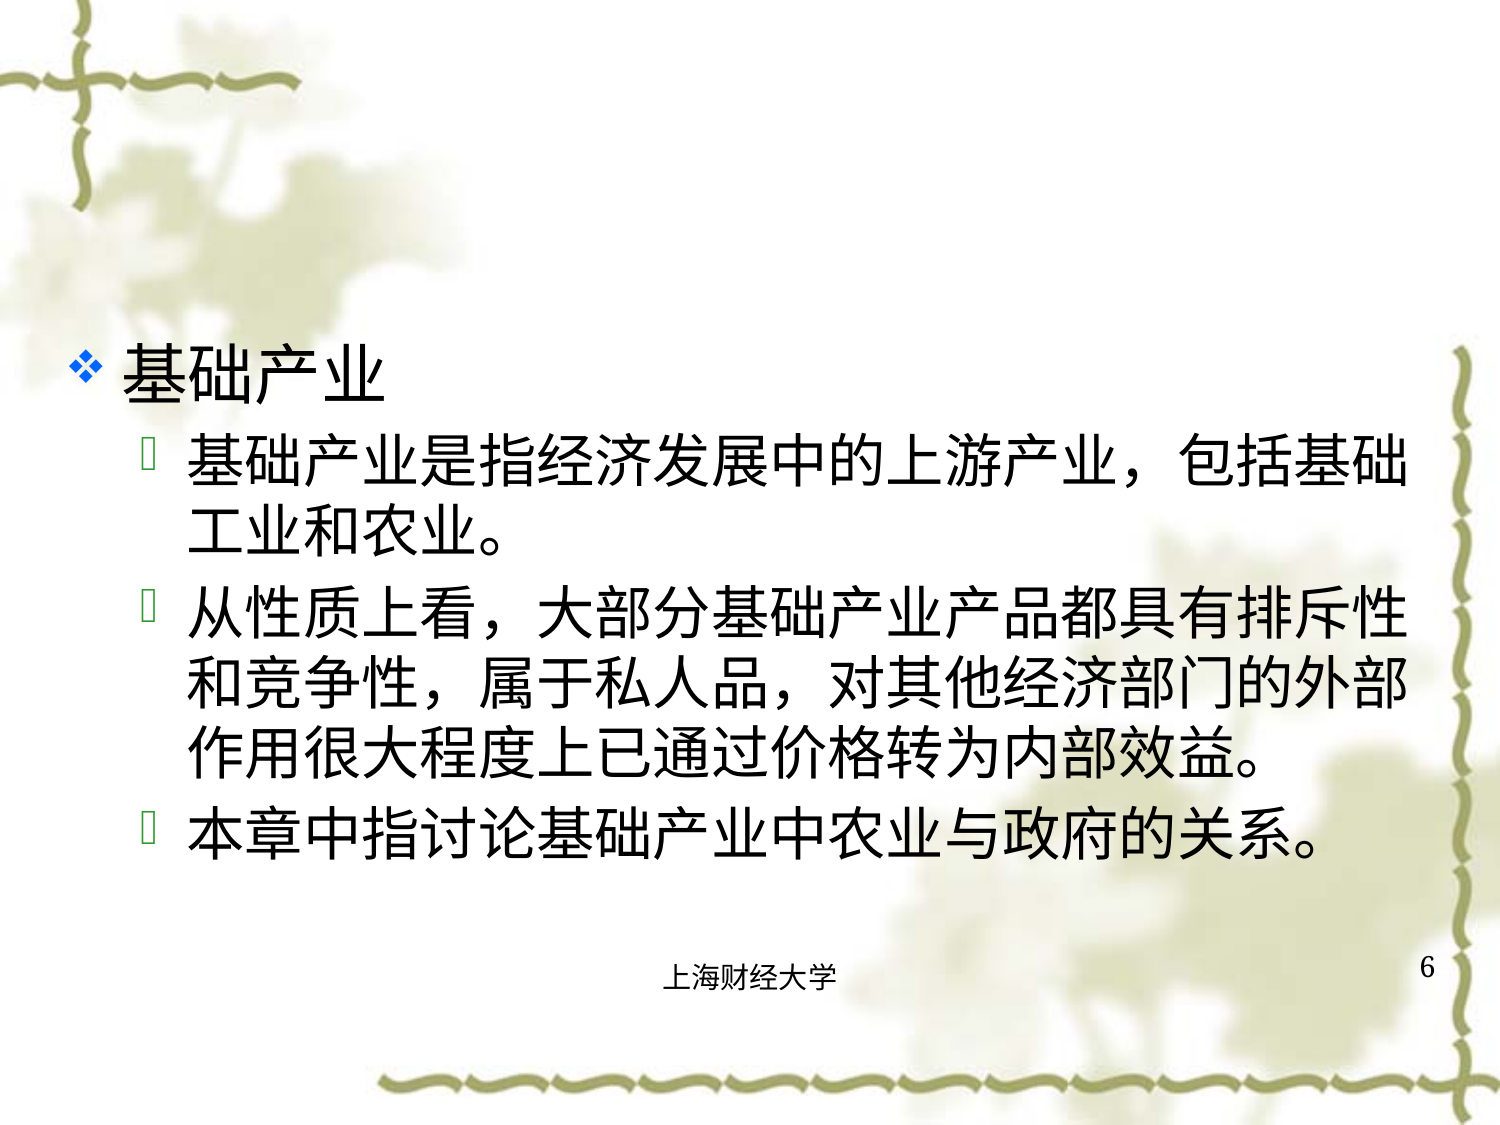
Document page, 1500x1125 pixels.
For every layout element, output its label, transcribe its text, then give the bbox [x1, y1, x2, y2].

slide_number 6 [1074, 940, 1451, 1066]
list 基础产业 基础产业是指经济发展中的上游产业，包括基础工业和农业。 从性质上看，大部分基础产业产品都具有排斥性和竞争性，属于私人品，对其他经济部门的外部作用很大程度上已通过价格转为内部效益。 本章中指讨论基础产业中农业与政府的关系。 [49, 324, 1452, 963]
picture [0, 0, 1500, 1125]
footer 上海财经大学 [512, 952, 988, 1066]
